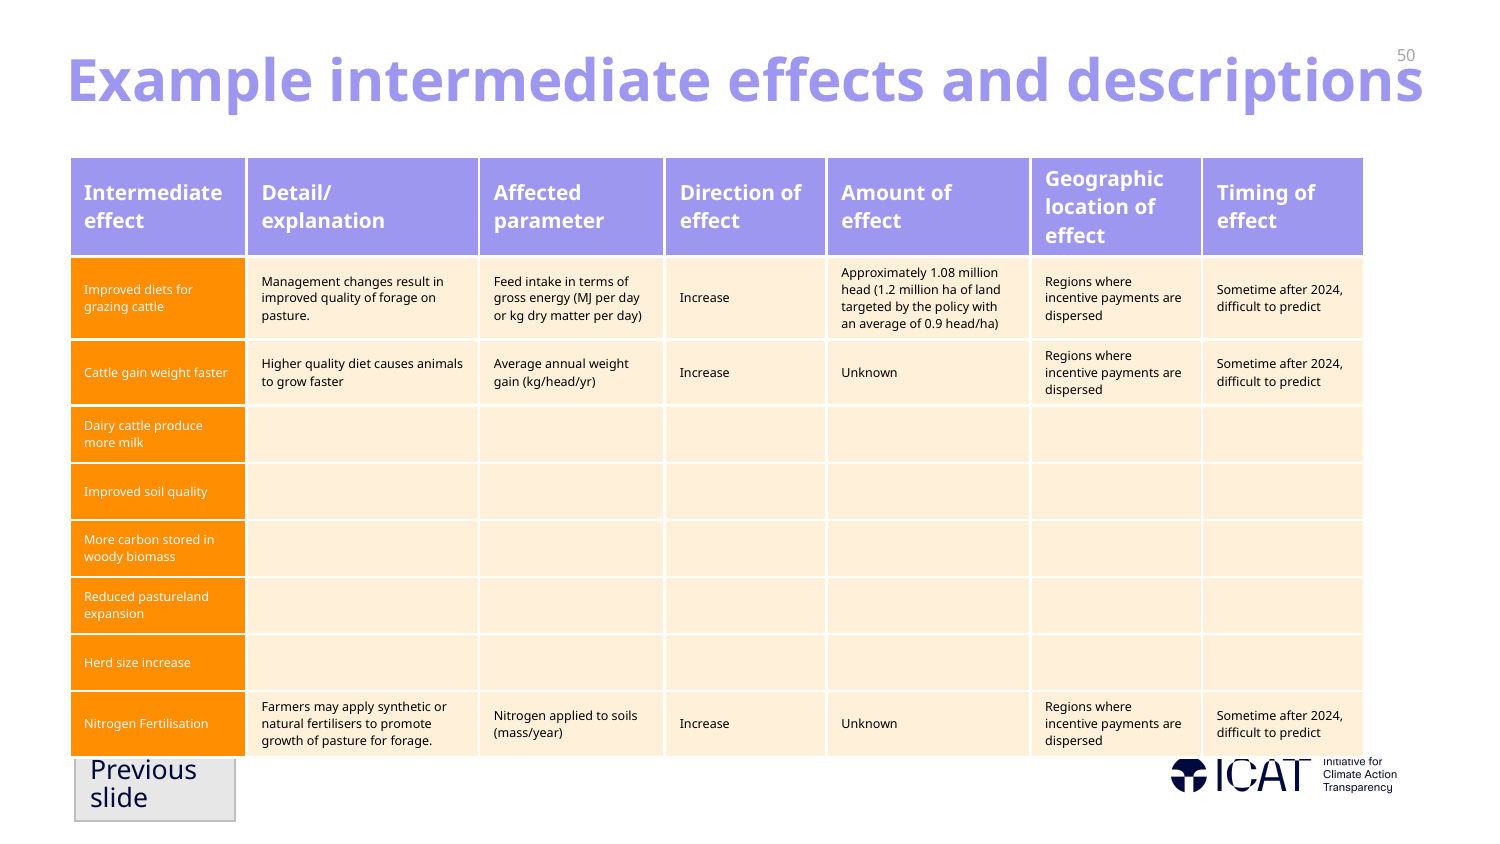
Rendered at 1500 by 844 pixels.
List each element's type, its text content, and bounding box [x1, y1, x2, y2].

table_cell [828, 464, 1029, 519]
table_cell [666, 521, 825, 576]
table_cell [666, 578, 825, 633]
table_cell Higher quality diet causes animals to grow faster [248, 341, 478, 404]
table_cell [666, 635, 825, 690]
table_cell [1032, 521, 1201, 576]
table_cell Regions where incentive payments are dispersed [1032, 341, 1201, 404]
table_cell Farmers may apply synthetic or natural fertilisers to promote growth of pasture for forage. [248, 692, 478, 756]
table_cell Nitrogen Fertilisation [71, 692, 245, 756]
table_cell Regions where incentive payments are dispersed [1032, 258, 1201, 338]
title Example intermediate effects and descriptions [51, 35, 1449, 130]
table_header Detail/ explanation [248, 158, 478, 255]
table_cell Herd size increase [71, 635, 245, 690]
table_cell [828, 578, 1029, 633]
table_cell Reduced pastureland expansion [71, 578, 245, 633]
table_cell [1203, 635, 1363, 690]
list Previous slide [75, 759, 236, 822]
table_cell Increase [666, 341, 825, 404]
table_header Timing of effect [1203, 158, 1363, 255]
table_cell [828, 521, 1029, 576]
table_header Intermediate effect [71, 158, 245, 255]
table_cell Sometime after 2024, difficult to predict [1203, 692, 1363, 756]
table_cell [1032, 635, 1201, 690]
table_cell Increase [666, 692, 825, 756]
table_cell [480, 407, 663, 462]
table_cell Regions where incentive payments are dispersed [1032, 692, 1201, 756]
table_cell [828, 407, 1029, 462]
table_cell [248, 635, 478, 690]
table_cell Unknown [828, 341, 1029, 404]
table_cell Average annual weight gain (kg/head/yr) [480, 341, 663, 404]
table_cell Improved soil quality [71, 464, 245, 519]
table_cell [248, 464, 478, 519]
table_cell [248, 407, 478, 462]
table_cell [1203, 521, 1363, 576]
table_cell [480, 635, 663, 690]
table_cell [1203, 407, 1363, 462]
table_cell [1032, 407, 1201, 462]
table_cell Sometime after 2024, difficult to predict [1203, 341, 1363, 404]
table_cell [480, 578, 663, 633]
table_header Amount of effect [828, 158, 1029, 255]
table_cell Dairy cattle produce more milk [71, 407, 245, 462]
table_cell [480, 521, 663, 576]
table_header Direction of effect [666, 158, 825, 255]
table_cell [1203, 464, 1363, 519]
table_cell [828, 635, 1029, 690]
table_cell [248, 578, 478, 633]
table_cell Unknown [828, 692, 1029, 756]
table_cell Management changes result in improved quality of forage on pasture. [248, 258, 478, 338]
table_header Affected parameter [480, 158, 663, 255]
table_cell [666, 407, 825, 462]
table_cell [1203, 578, 1363, 633]
table_cell [480, 464, 663, 519]
table_cell More carbon stored in woody biomass [71, 521, 245, 576]
table_cell Nitrogen applied to soils (mass/year) [480, 692, 663, 756]
table_cell Sometime after 2024, difficult to predict [1203, 258, 1363, 338]
table_cell Feed intake in terms of gross energy (MJ per day or kg dry matter per day) [480, 258, 663, 338]
table_cell [1032, 464, 1201, 519]
table_header Geographic location of effect [1032, 158, 1201, 255]
table_cell Cattle gain weight faster [71, 341, 245, 404]
table_cell Increase [666, 258, 825, 338]
table_cell Approximately 1.08 million head (1.2 million ha of land targeted by the policy with an average of 0.9 head/ha) [828, 258, 1029, 338]
table_cell [666, 464, 825, 519]
table_cell [248, 521, 478, 576]
table_cell [1032, 578, 1201, 633]
text_box [112, 765, 236, 801]
picture [1171, 724, 1430, 824]
table_cell Improved diets for grazing cattle [71, 258, 245, 338]
